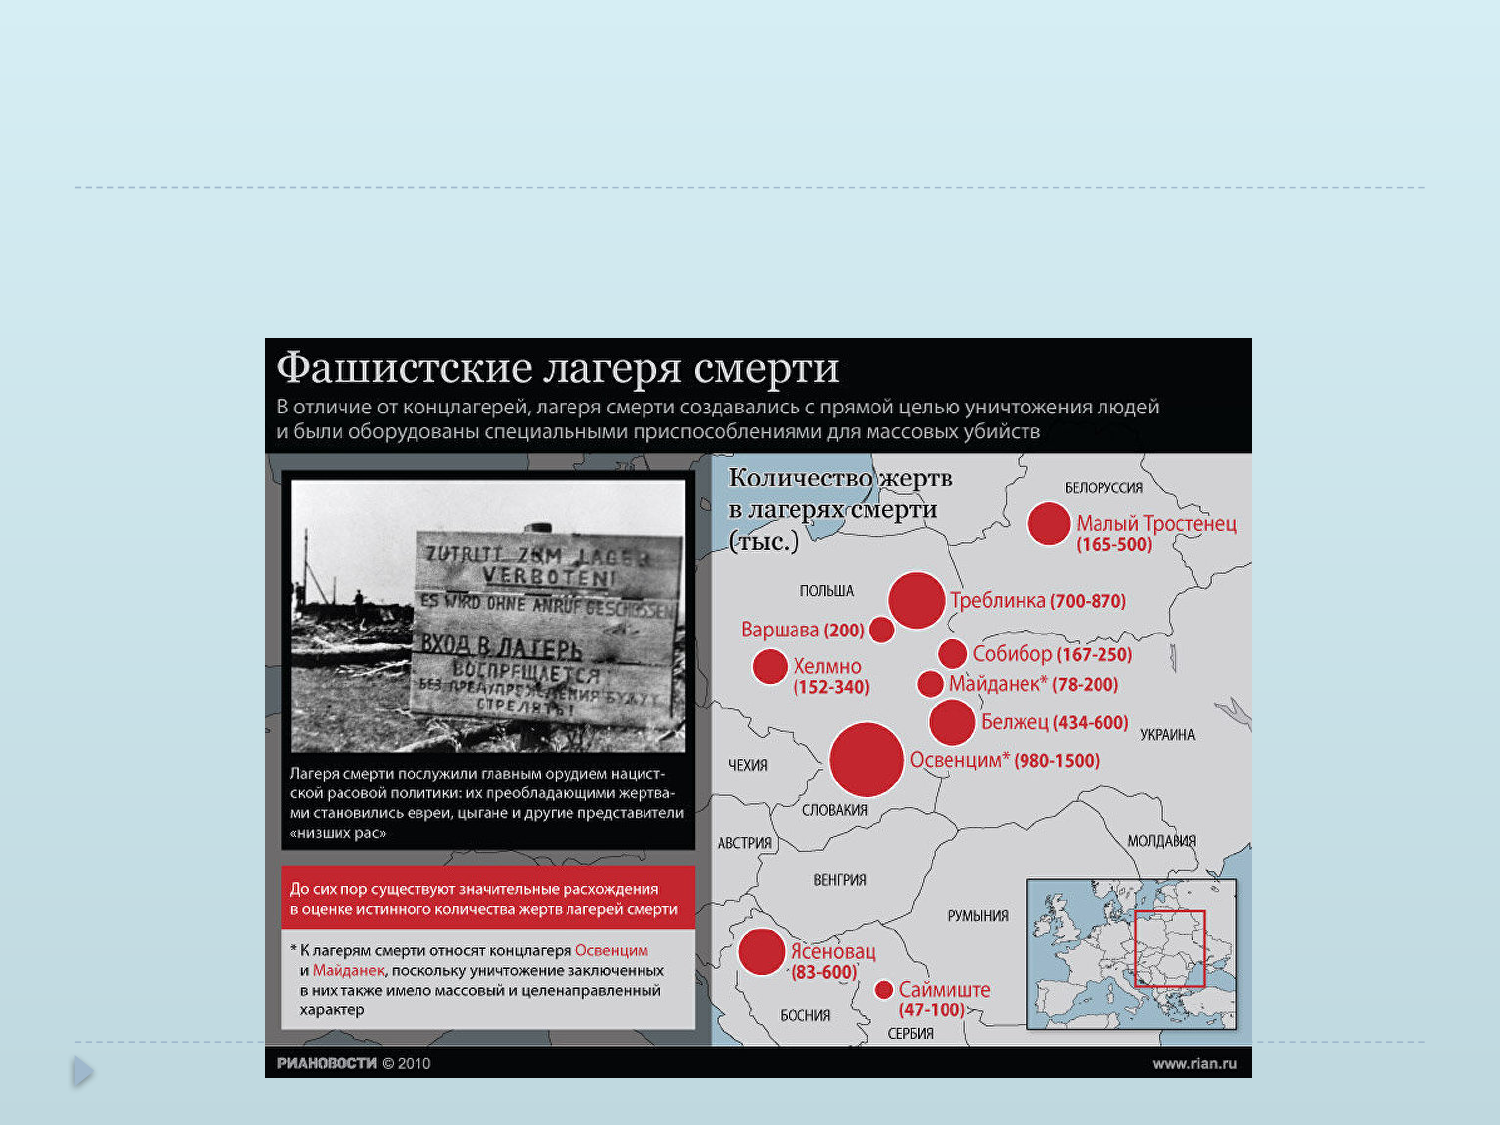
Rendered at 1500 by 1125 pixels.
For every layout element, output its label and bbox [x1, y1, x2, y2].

list [265, 337, 1253, 1078]
